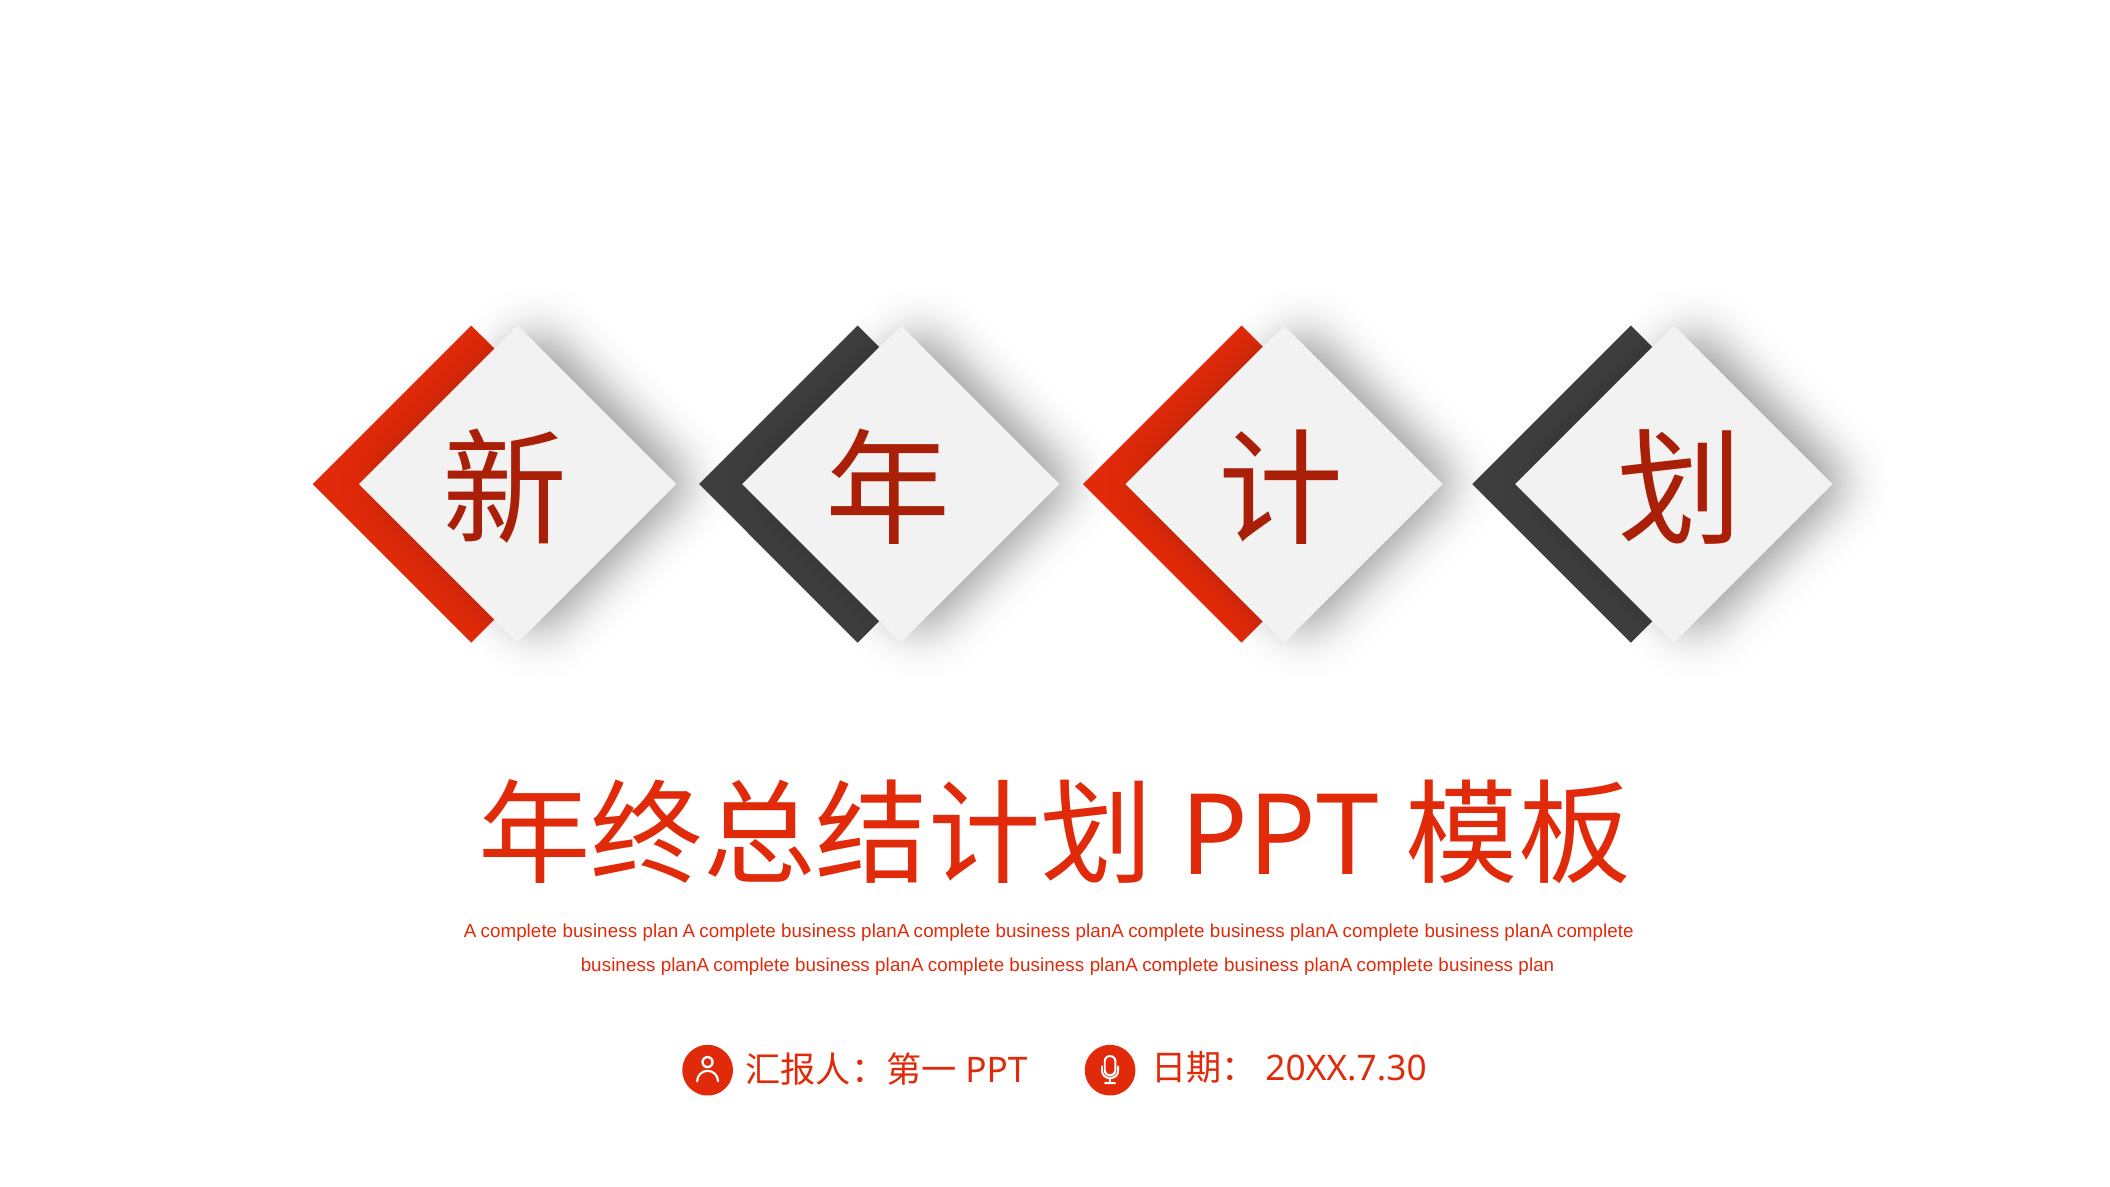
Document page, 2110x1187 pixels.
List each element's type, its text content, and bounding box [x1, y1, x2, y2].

text_box [1758, 408, 1834, 561]
text_box [1206, 324, 1445, 645]
text_box 新 [427, 402, 583, 567]
text_box 年终总结计划PPT模板 [413, 754, 1696, 904]
text_box [740, 414, 810, 554]
text_box 年 [810, 402, 966, 567]
text_box [1081, 324, 1250, 645]
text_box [1084, 1044, 1136, 1096]
text_box 日期：20XX.7.30 [1136, 1038, 1442, 1096]
text_box [822, 324, 1061, 645]
text_box 划 [1602, 402, 1758, 567]
text_box [439, 324, 678, 645]
text_box [311, 324, 482, 645]
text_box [682, 1044, 733, 1096]
text_box [1470, 324, 1640, 645]
text_box [1513, 324, 1752, 645]
text_box [357, 414, 427, 554]
text_box A complete business plan A complete business planA complete business planA complete business planA complete business planA complete business planA complete business planA complete business planA complete business planA complete business plan [413, 897, 1684, 986]
text_box 计 [1204, 402, 1359, 567]
text_box 汇报人：第一PPT [730, 1039, 1043, 1097]
text_box [697, 324, 867, 645]
text_box [1124, 404, 1204, 565]
